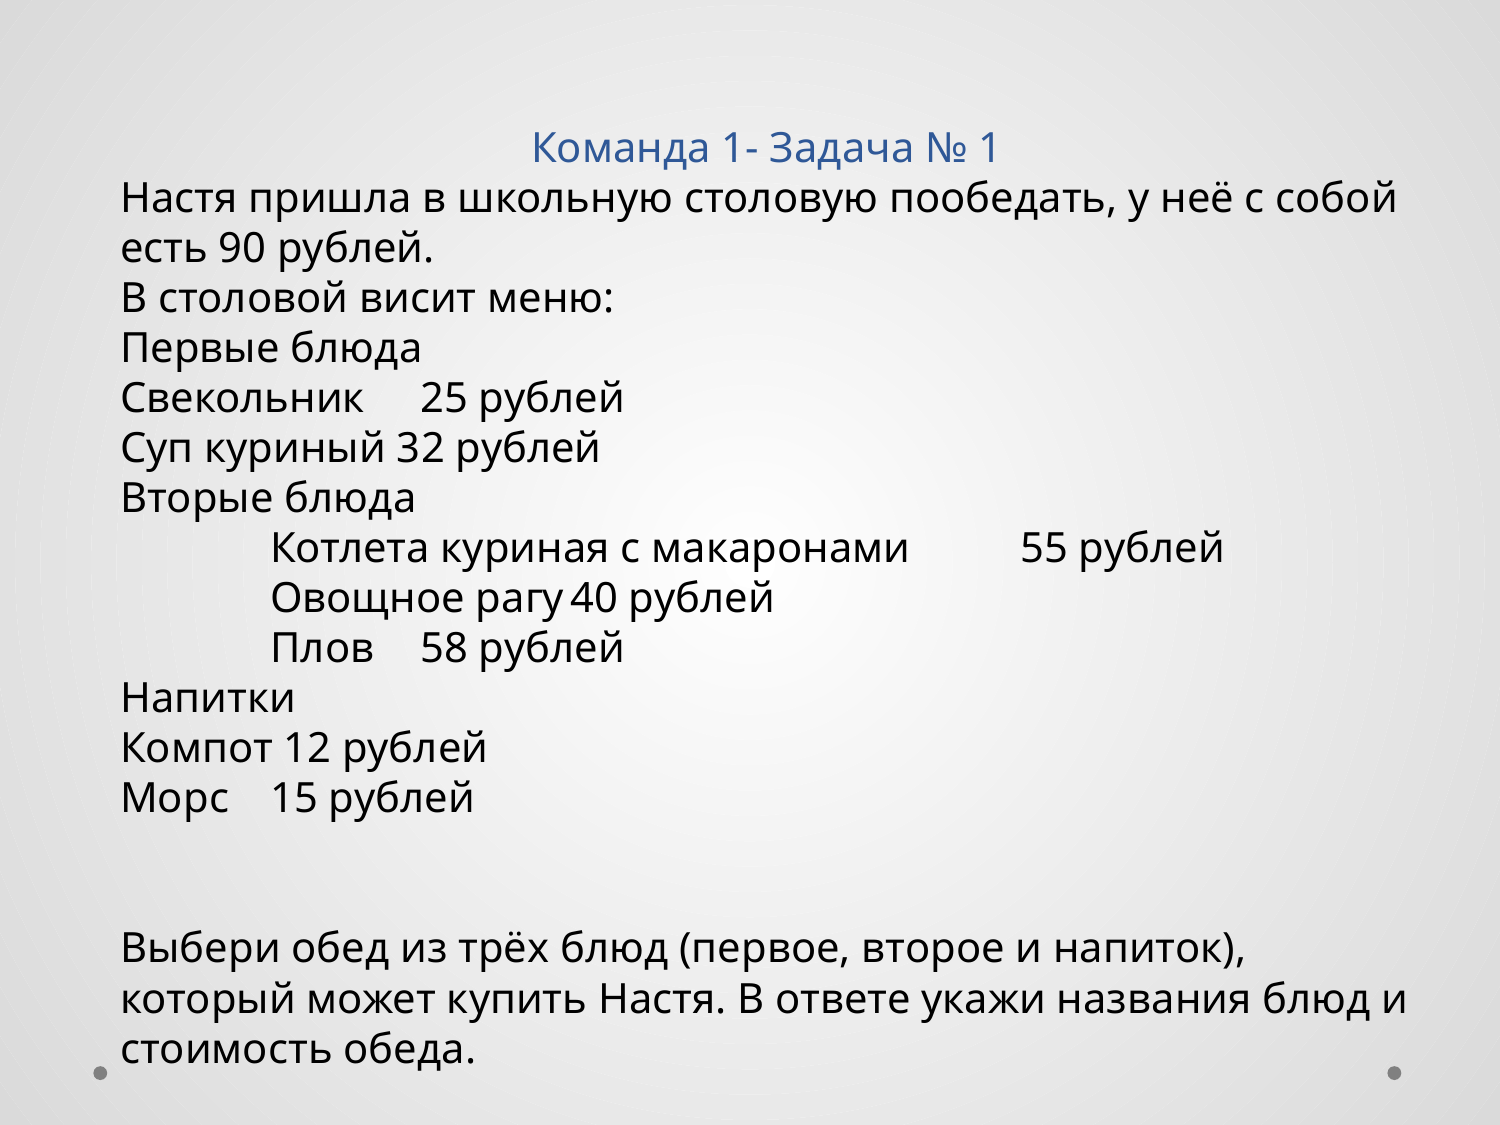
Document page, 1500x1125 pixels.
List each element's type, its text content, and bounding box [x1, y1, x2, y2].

text_box Команда 1- Задача № 1 Настя пришла в школьную столовую пообедать, у неё с собой есть 90 рублей. В столовой висит меню: Первые блюда Свекольник 25 рублей Суп куриный 32 рублей Вторые блюда Котлета куриная с макаронами 55 рублей Овощное рагу 40 рублей Плов 58 рублей Напитки Компот 12 рублей Морс 15 рублей Выбери обед из трёх блюд (первое, второе и напиток), который может купить Настя. В ответе укажи названия блюд и стоимость обеда. [105, 113, 1429, 1124]
